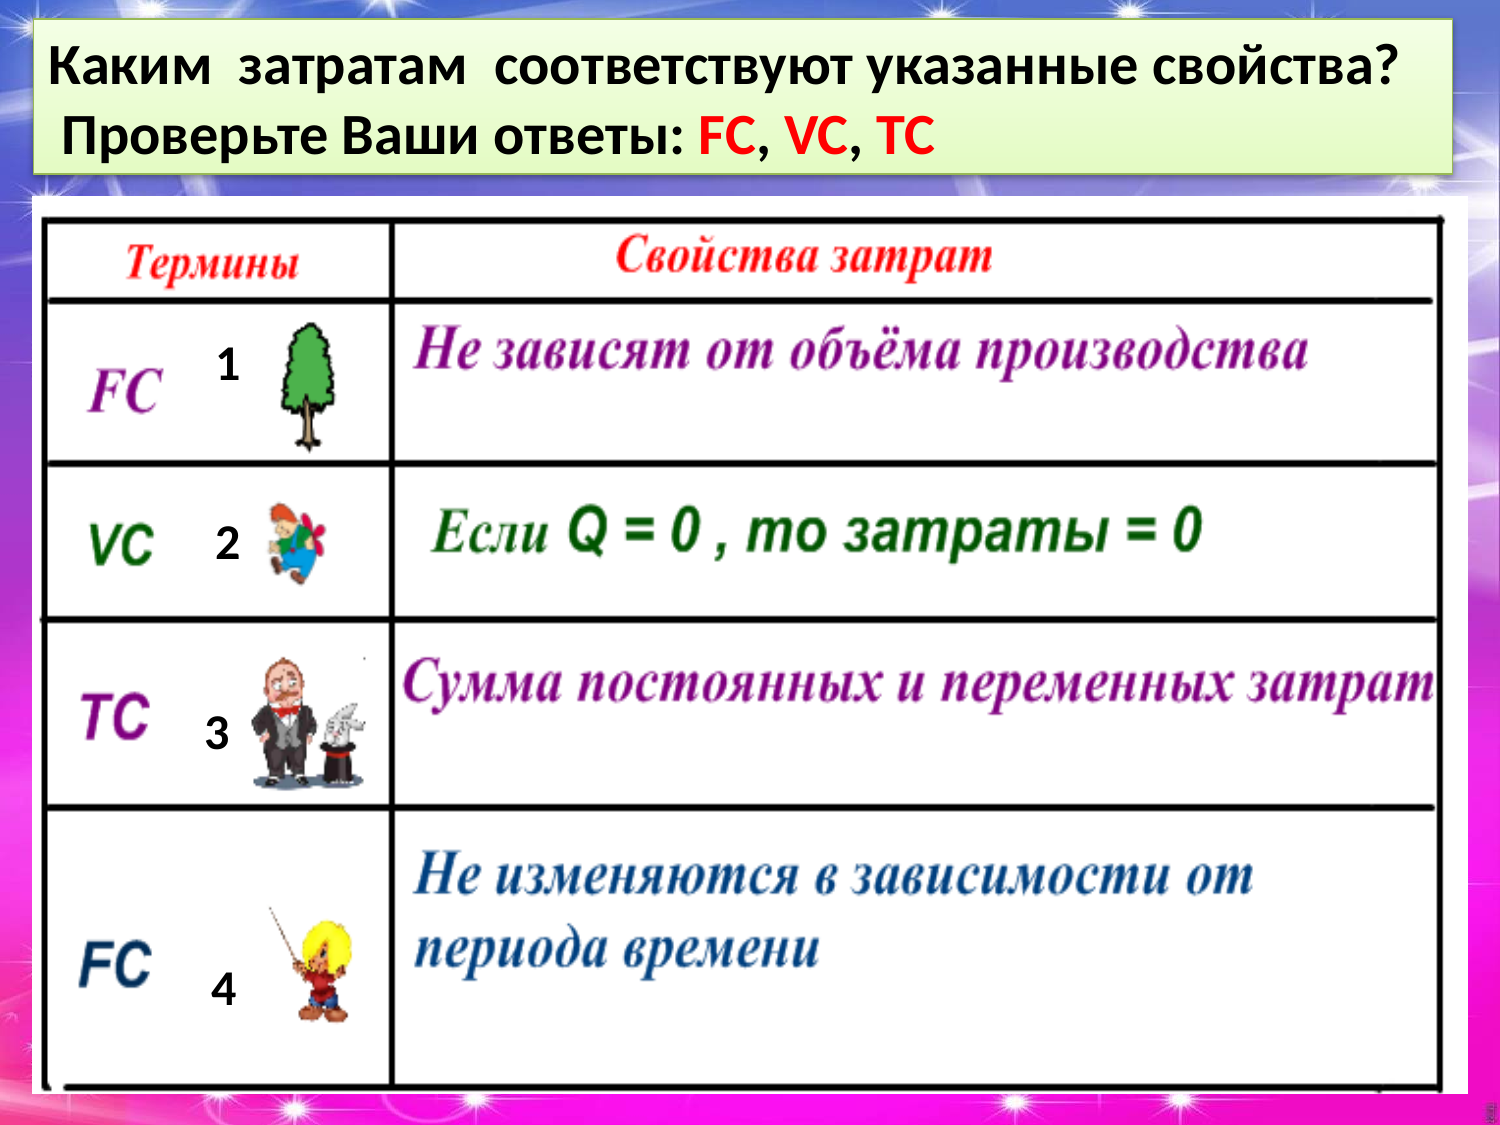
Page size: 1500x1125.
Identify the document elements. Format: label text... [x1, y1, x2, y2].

text_box Каким затратам соответствуют указанные свойства? Проверьте Ваши ответы: FC, VC, TC [33, 18, 1453, 175]
picture [0, 0, 1500, 1125]
